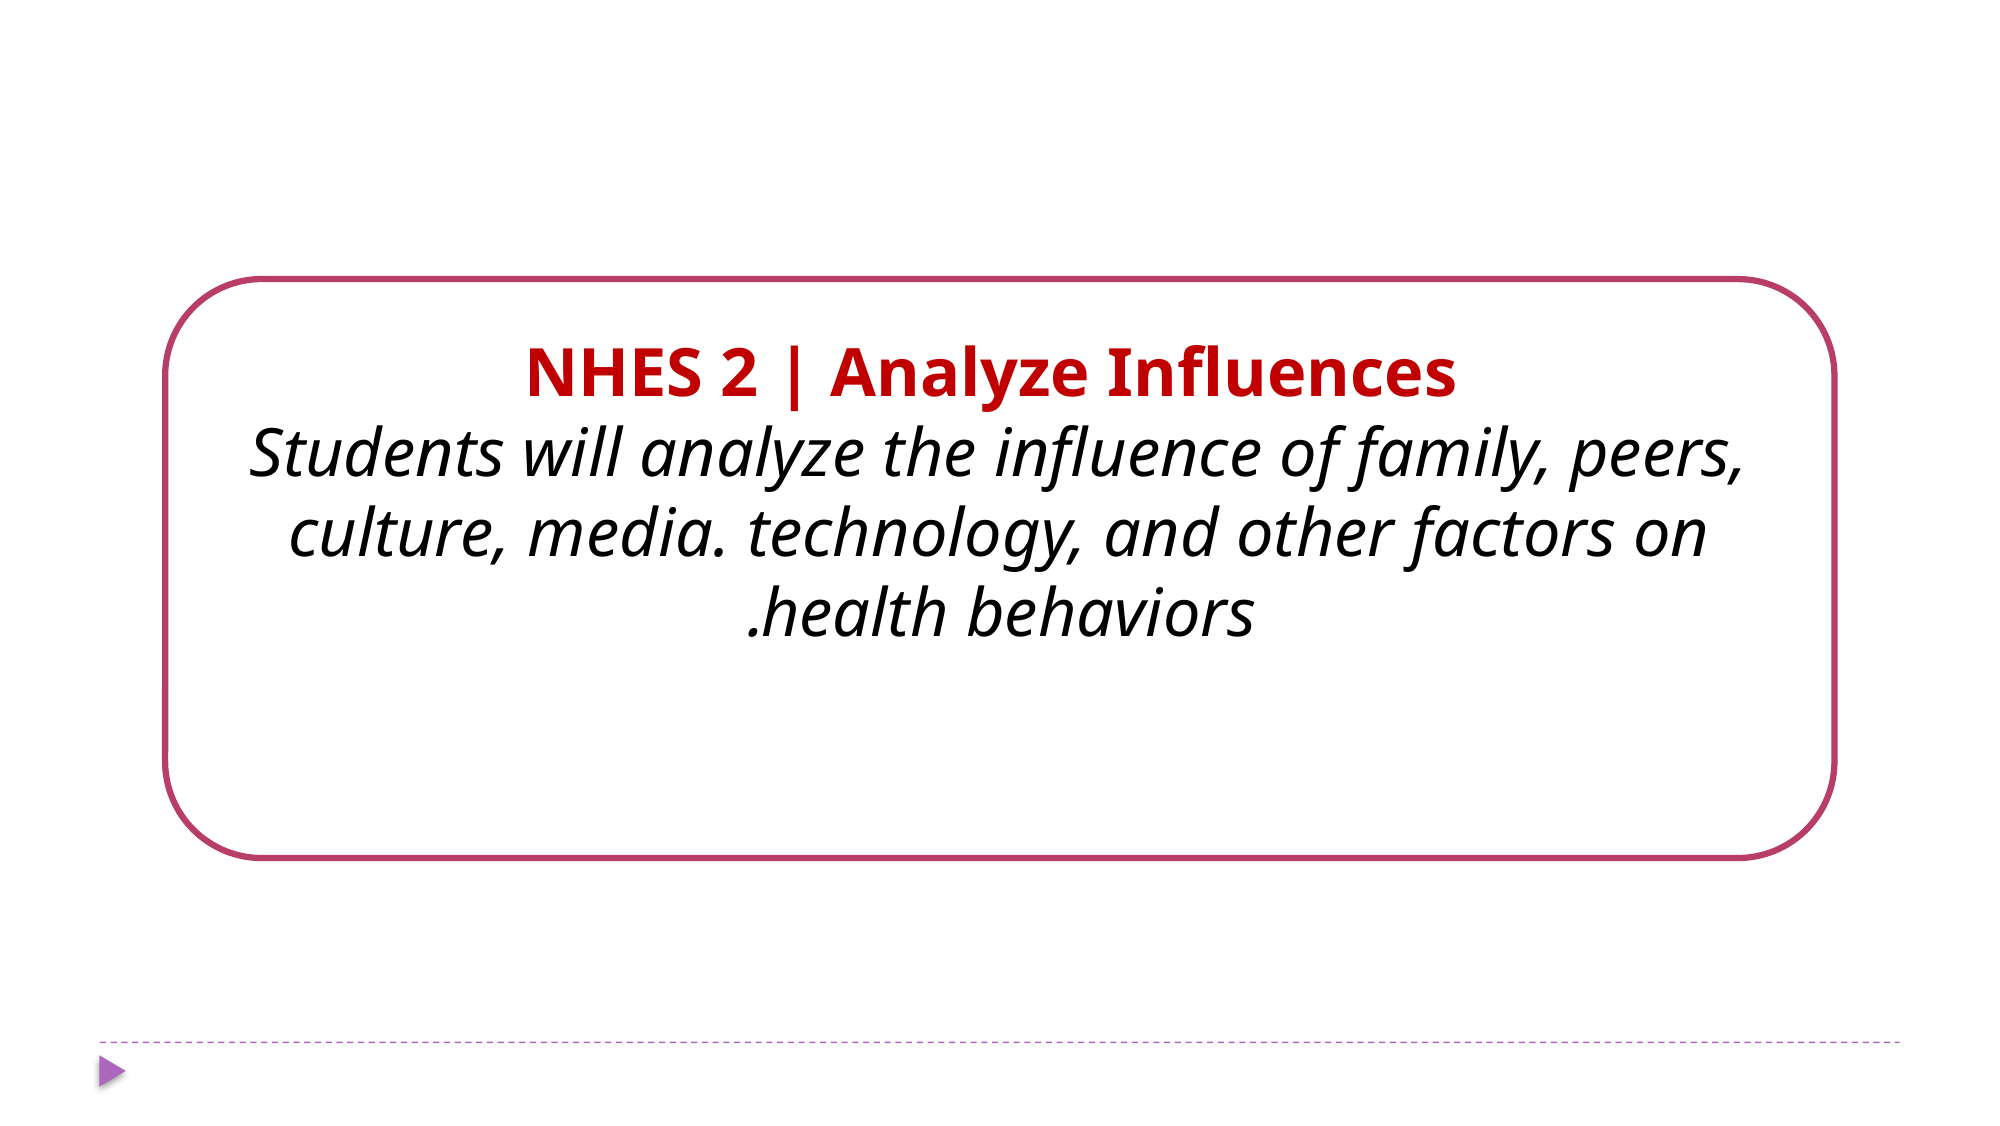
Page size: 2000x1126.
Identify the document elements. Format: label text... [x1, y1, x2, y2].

text_box NHES 2 | Analyze Influences Students will analyze the influence of family, peers, culture, media. technology, and other factors on health behaviors. [163, 277, 1836, 860]
